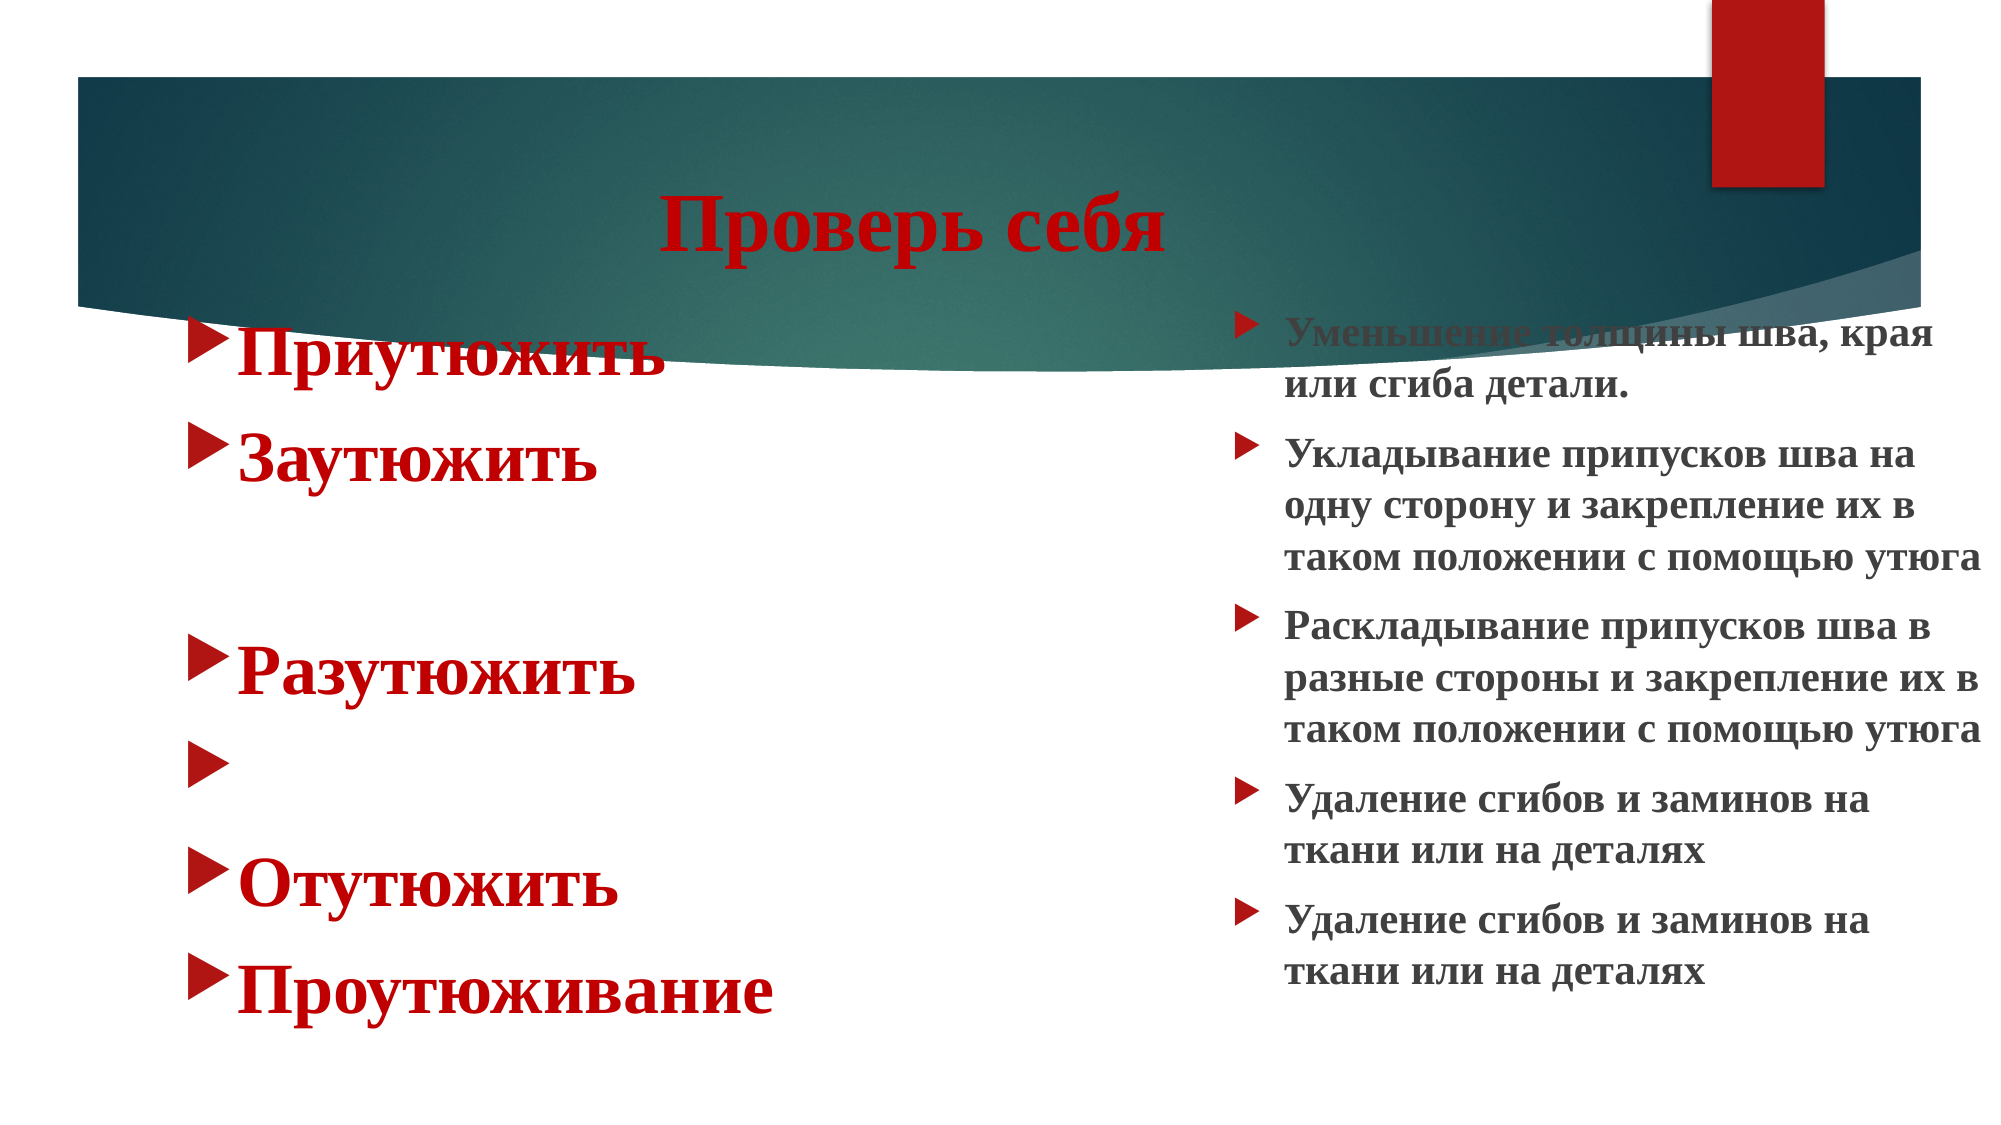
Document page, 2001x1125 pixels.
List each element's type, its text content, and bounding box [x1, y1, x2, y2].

list Приутюжить Заутюжить Разутюжить Отутюжить Проутюживание [168, 295, 1216, 1035]
list Уменьшение толщины шва, края или сгиба детали. Укладывание припусков шва на одну сторону и закрепление их в таком положении с помощью утюга Раскладывание припусков шва в разные стороны и закрепление их в таком положении с помощью утюга Удаление сгибов и заминов на ткани или на деталях Удаление сгибов и заминов на ткани или на деталях [1216, 295, 2000, 1035]
title Проверь себя [189, 159, 1638, 276]
